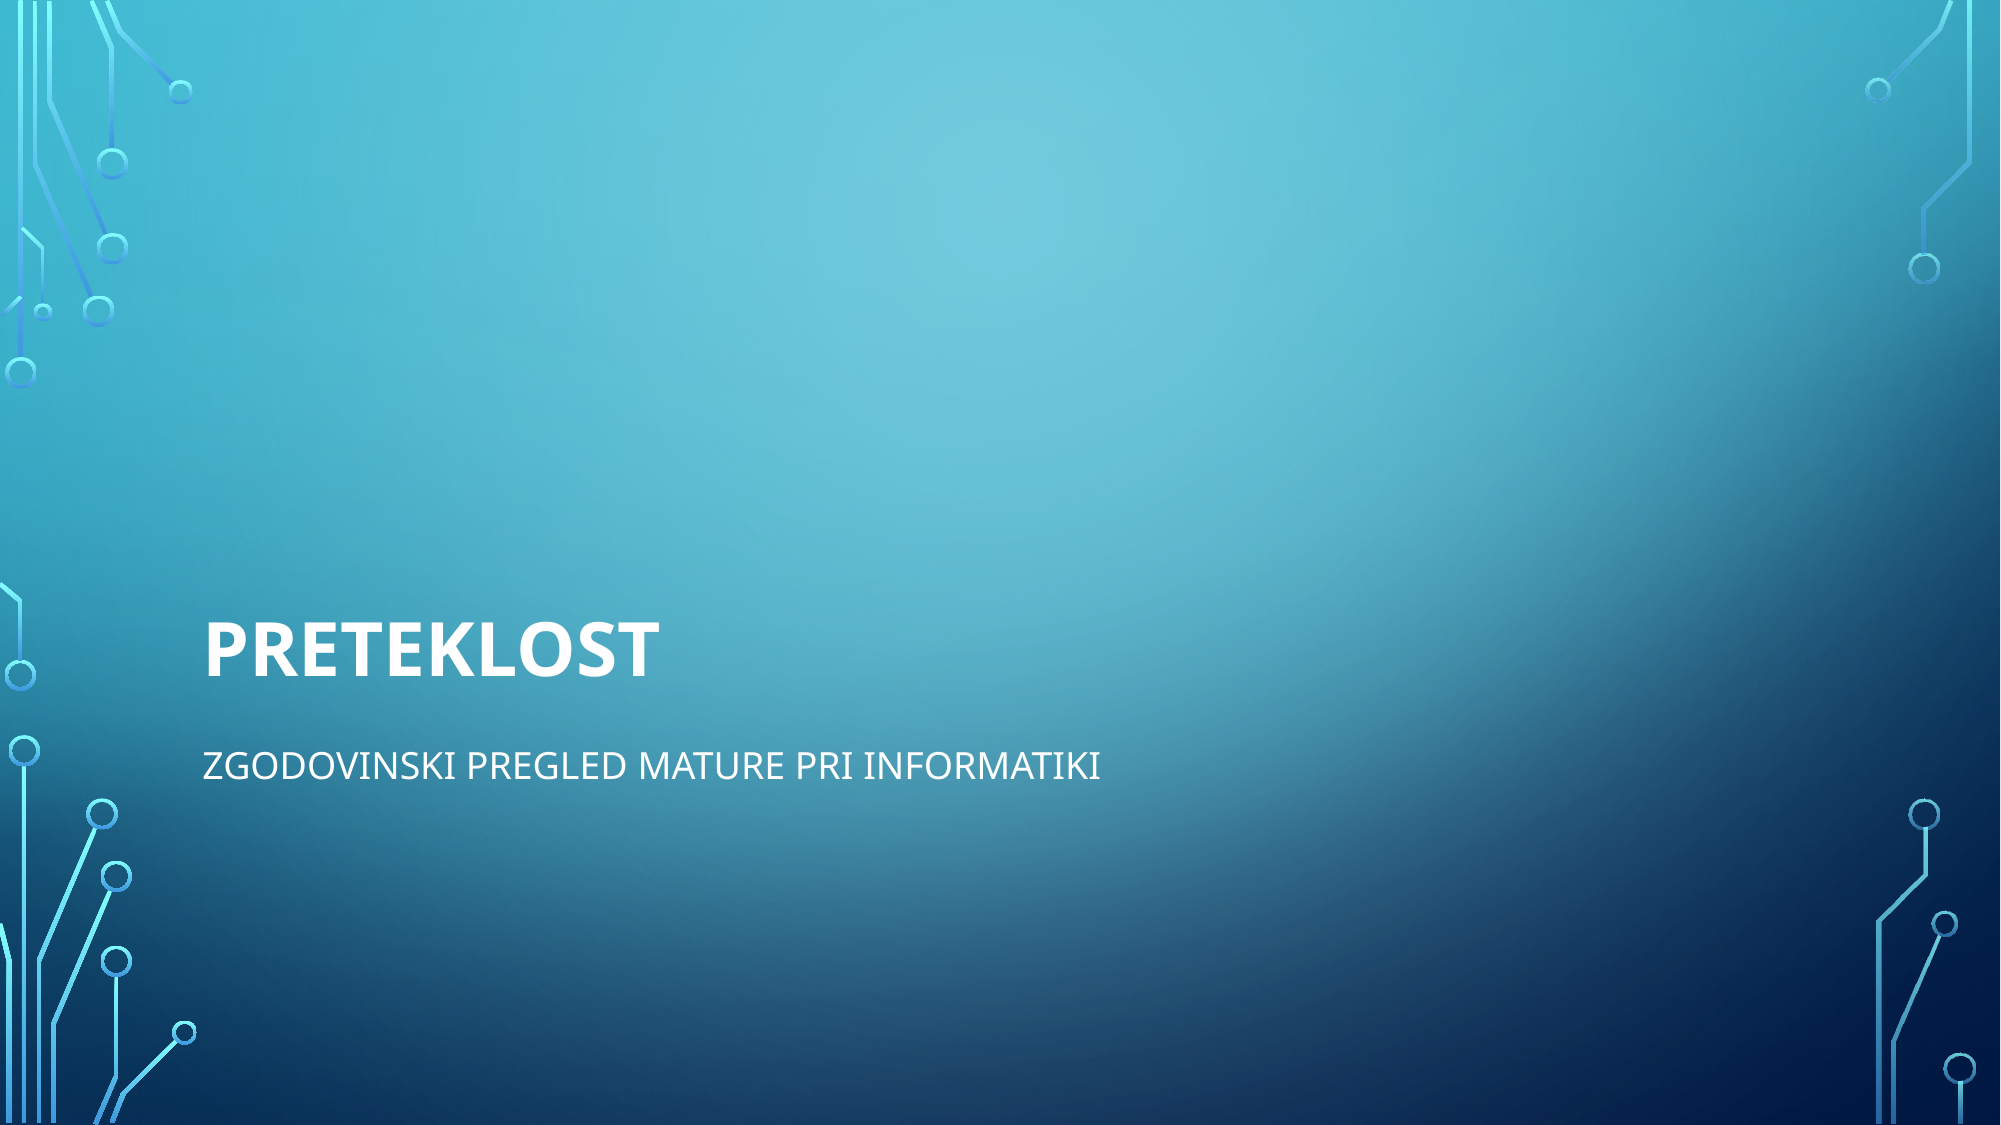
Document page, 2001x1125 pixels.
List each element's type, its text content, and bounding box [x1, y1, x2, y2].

title Preteklost [187, 232, 1813, 701]
list Zgodovinski pregled mature pri informatiki [187, 725, 1813, 952]
